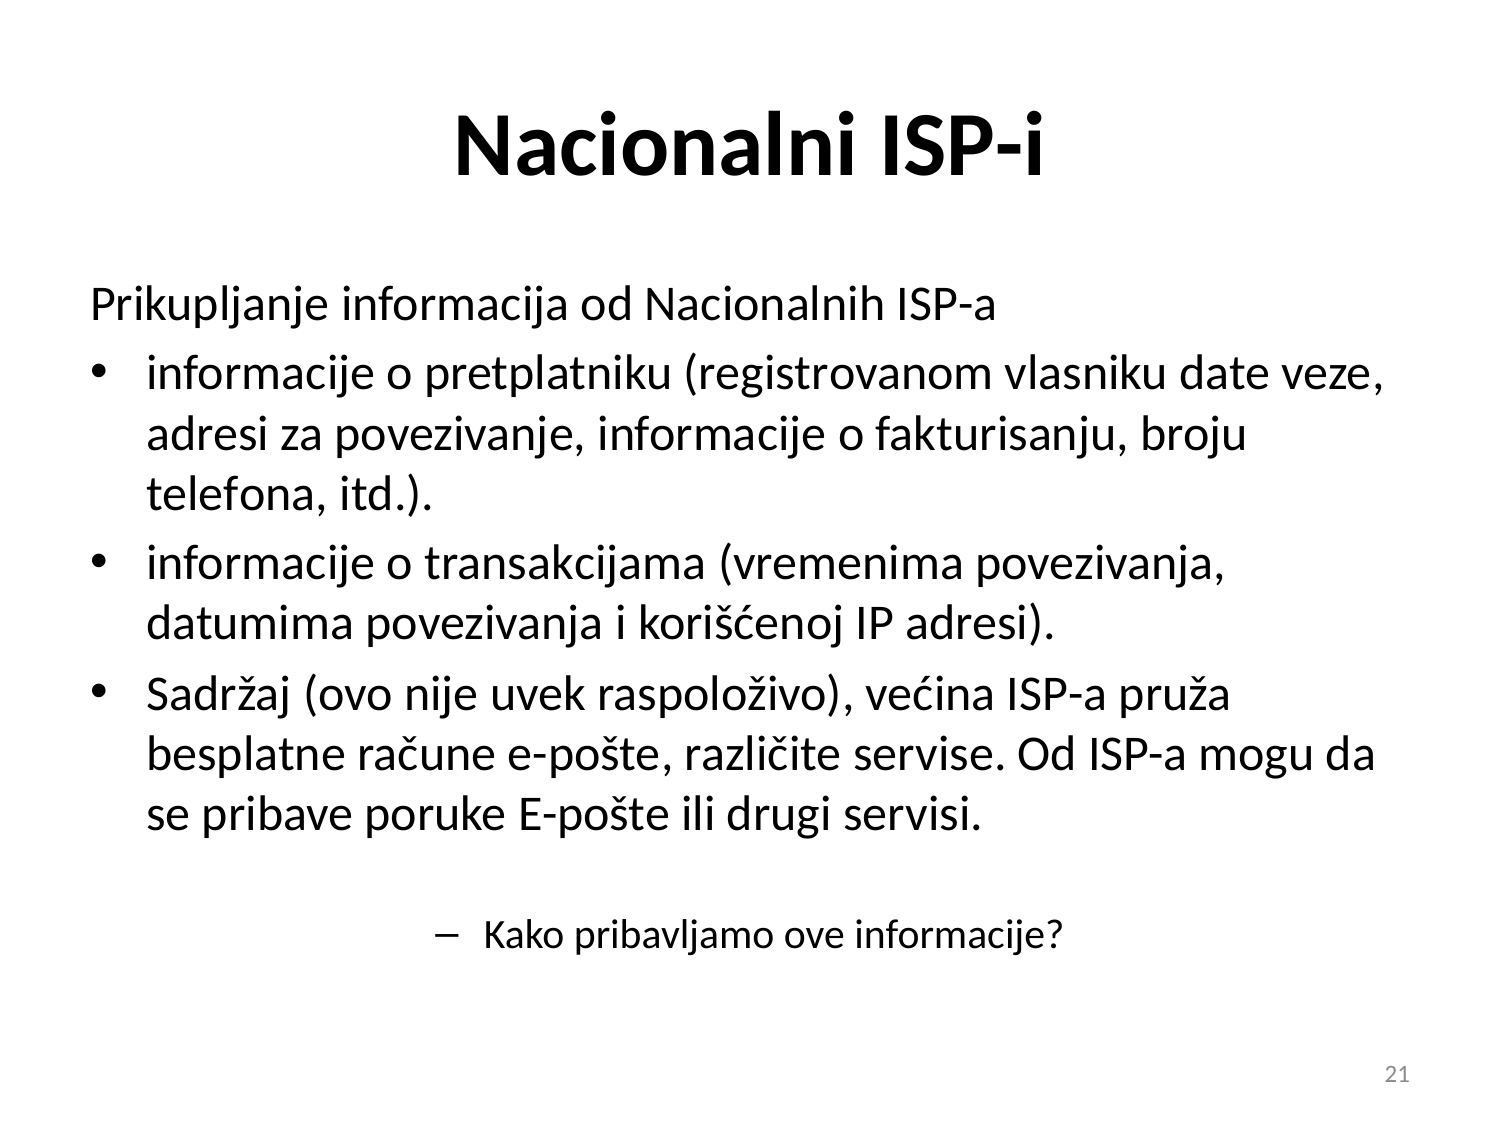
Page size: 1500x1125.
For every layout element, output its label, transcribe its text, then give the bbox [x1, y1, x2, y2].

slide_number 21 [1074, 1042, 1425, 1103]
title Nacionalni ISP-i [74, 44, 1426, 233]
list Prikupljanje informacija od Nacionalnih ISP-a informacije o pretplatniku (registrovanom vlasniku date veze, adresi za povezivanje, informacije o fakturisanju, broju telefona, itd.). informacije o transakcijama (vremenima povezivanja, datumima povezivanja i korišćenoj IP adresi). Sadržaj (ovo nije uvek raspoloživo), većina ISP-a pruža besplatne račune e-pošte, različite servise. Od ISP-a mogu da se pribave poruke E-pošte ili drugi servisi. Kako pribavljamo ove informacije? [74, 262, 1426, 1006]
